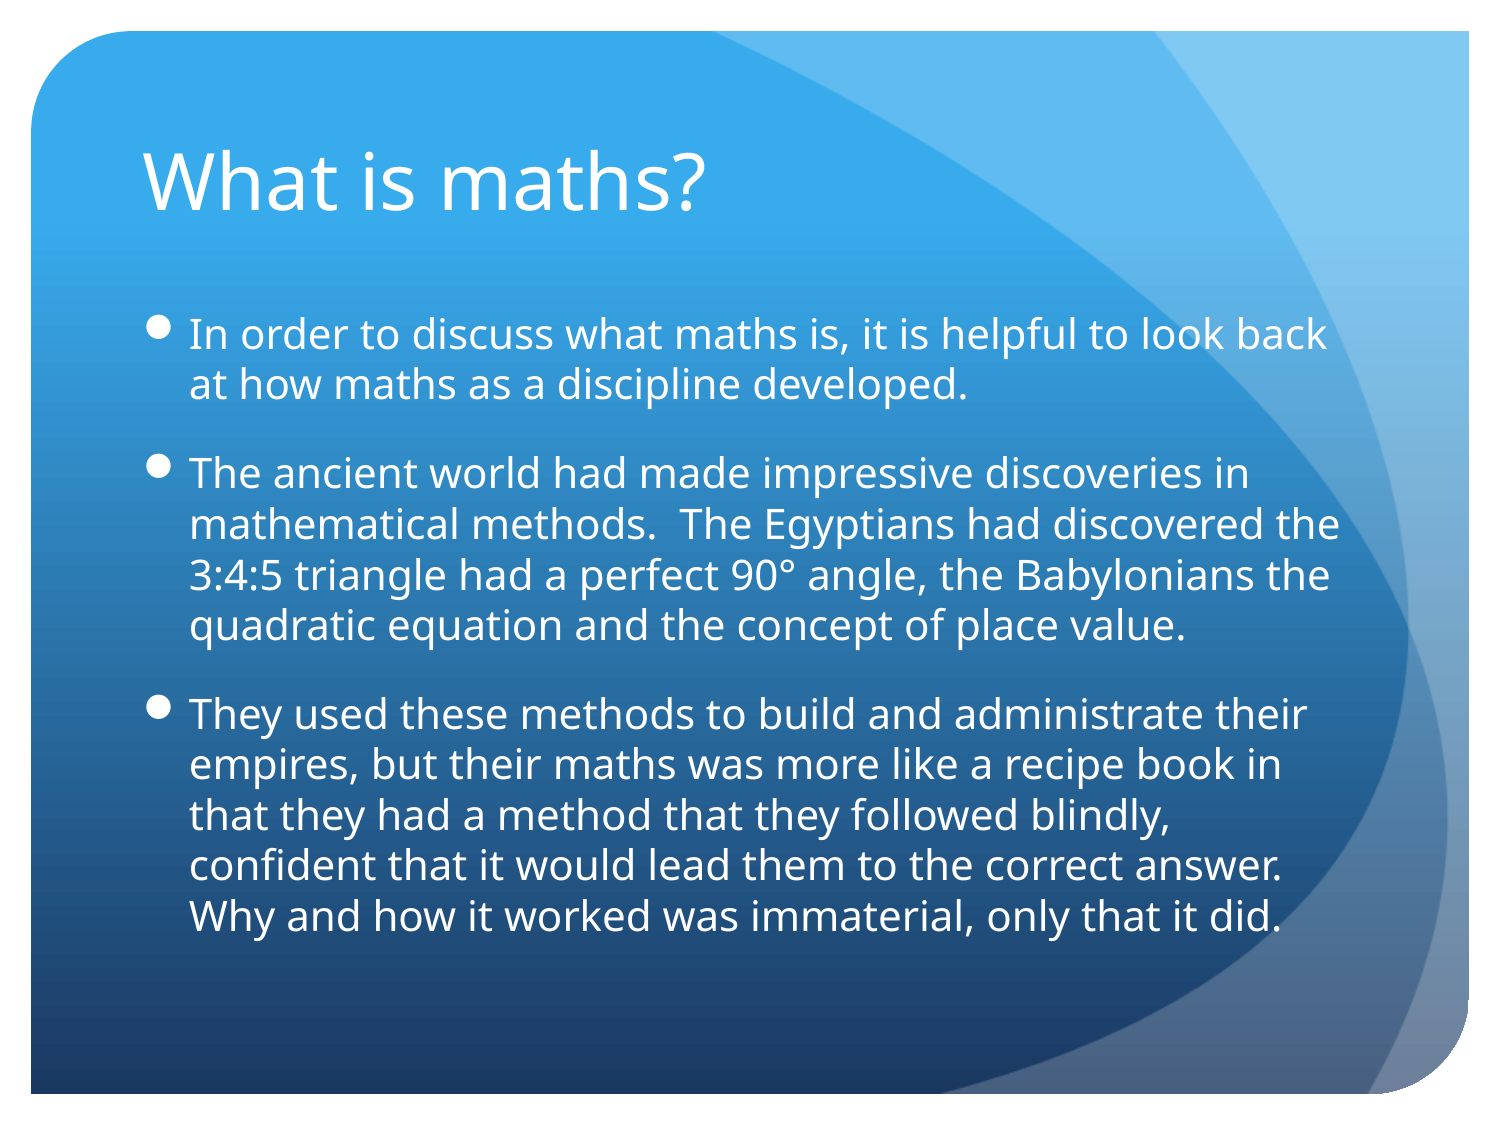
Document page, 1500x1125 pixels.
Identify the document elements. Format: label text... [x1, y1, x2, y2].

title What is maths? [127, 62, 1373, 235]
list In order to discuss what maths is, it is helpful to look back at how maths as a discipline developed. The ancient world had made impressive discoveries in mathematical methods. The Egyptians had discovered the 3:4:5 triangle had a perfect 90° angle, the Babylonians the quadratic equation and the concept of place value. They used these methods to build and administrate their empires, but their maths was more like a recipe book in that they had a method that they followed blindly, confident that it would lead them to the correct answer. Why and how it worked was immaterial, only that it did. [127, 299, 1373, 991]
picture [24, 30, 1473, 1094]
